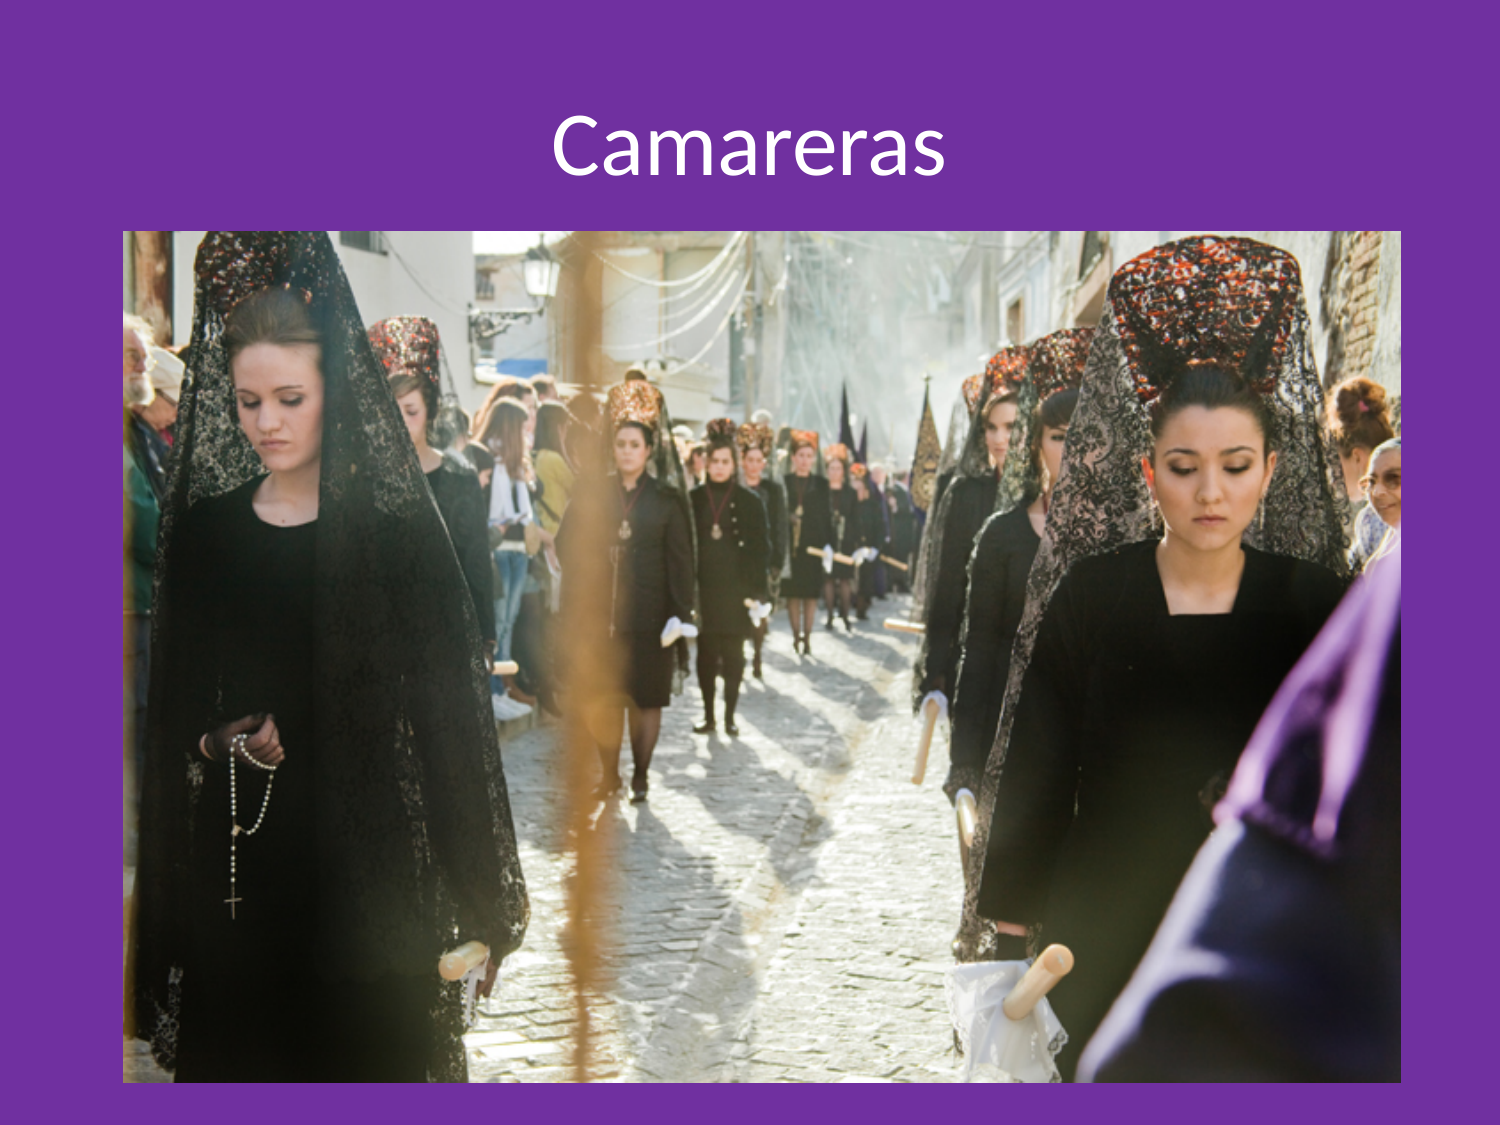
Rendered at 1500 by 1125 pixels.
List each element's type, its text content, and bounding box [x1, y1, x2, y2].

title Camareras [75, 45, 1425, 233]
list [123, 231, 1401, 1083]
